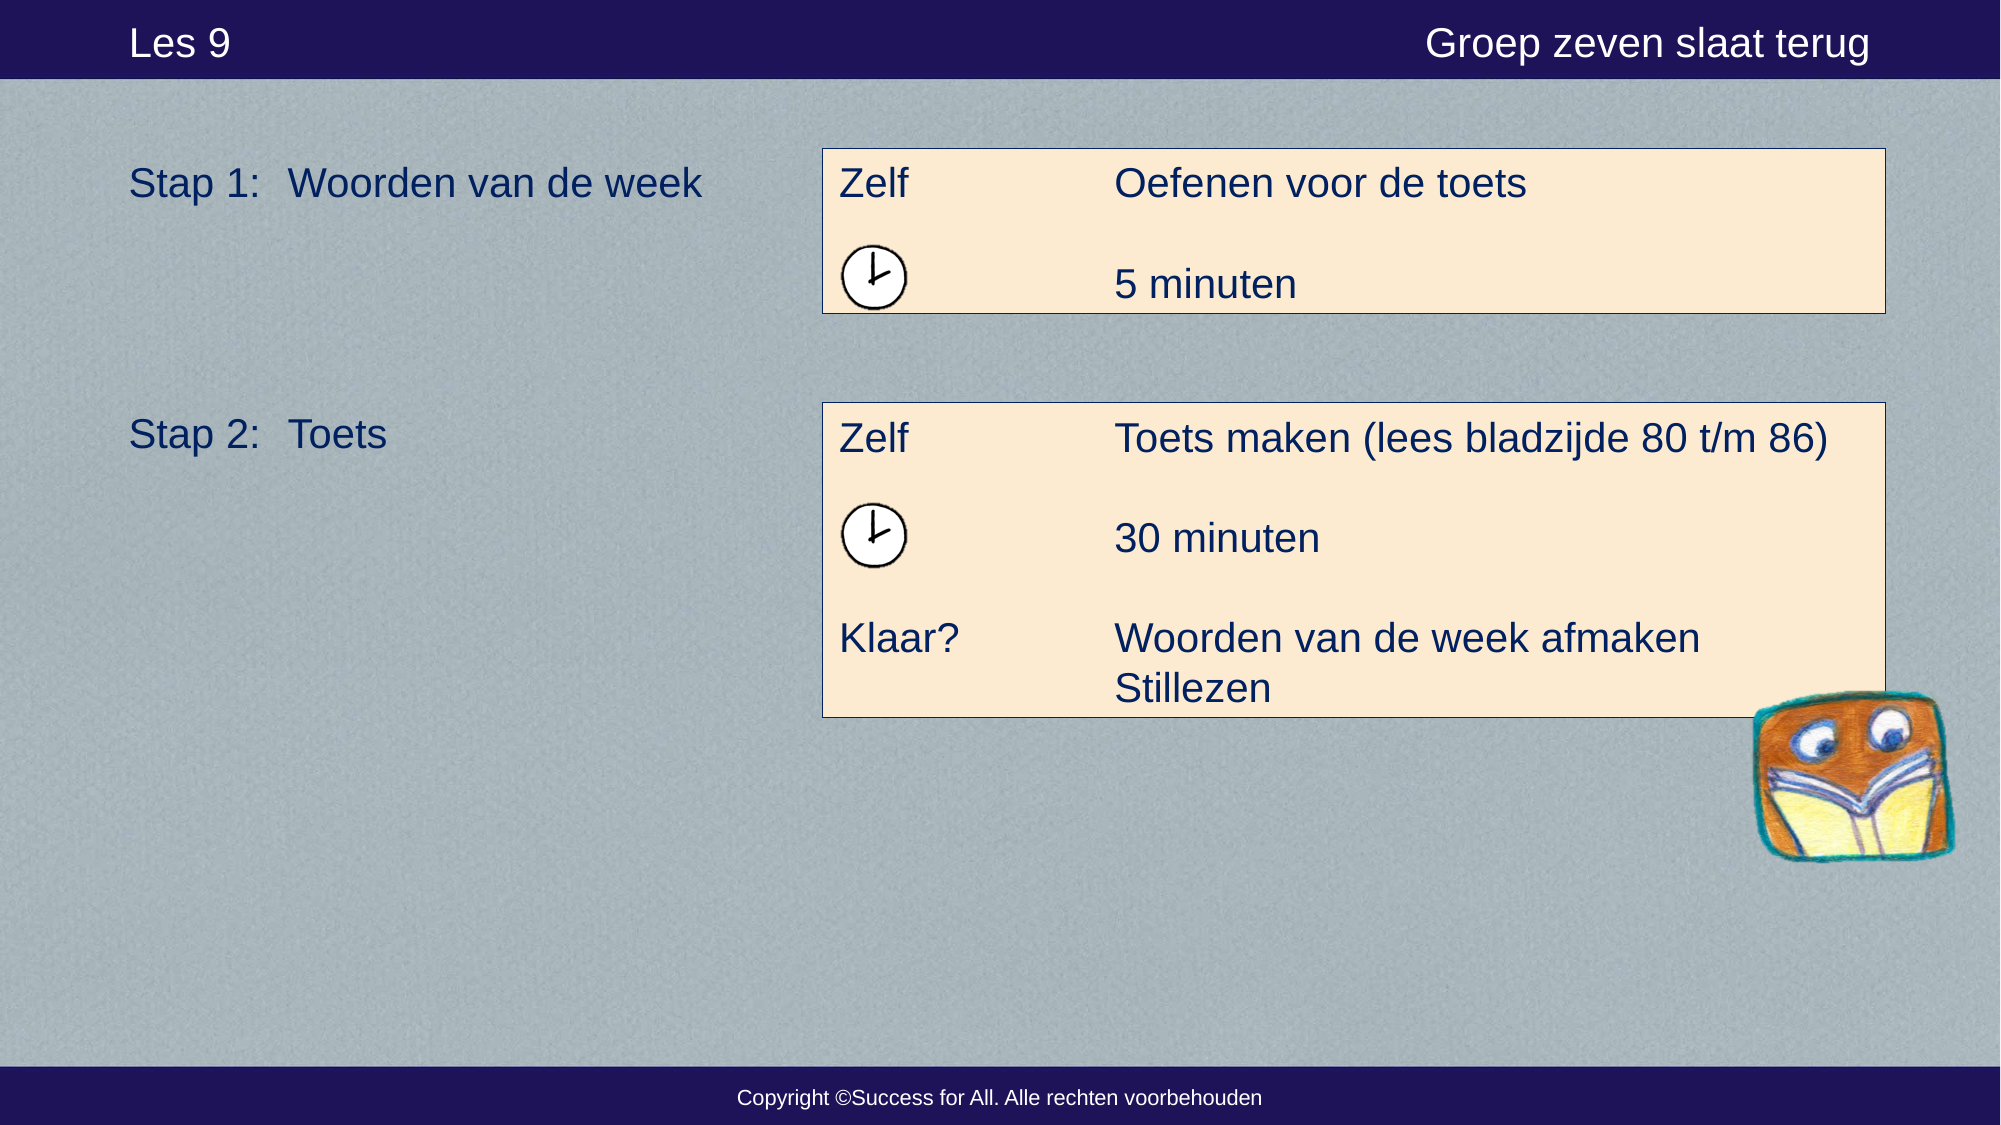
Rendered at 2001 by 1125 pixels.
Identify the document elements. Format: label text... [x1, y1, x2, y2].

text_box Copyright ©Success for All. Alle rechten voorbehouden [0, 1076, 2000, 1125]
text_box Stap 1: Woorden van de week Stap 2: Toets [114, 148, 907, 764]
text_box Les 9 [114, 8, 354, 73]
text_box Zelf Toets maken (lees bladzijde 80 t/m 86) 30 minuten Klaar? Woorden van de week afmaken Stillezen [822, 402, 1886, 718]
text_box Groep zeven slaat terug [999, 8, 1886, 73]
text_box Zelf Oefenen voor de toets 5 minuten [822, 148, 1886, 314]
picture [0, 0, 2001, 1125]
